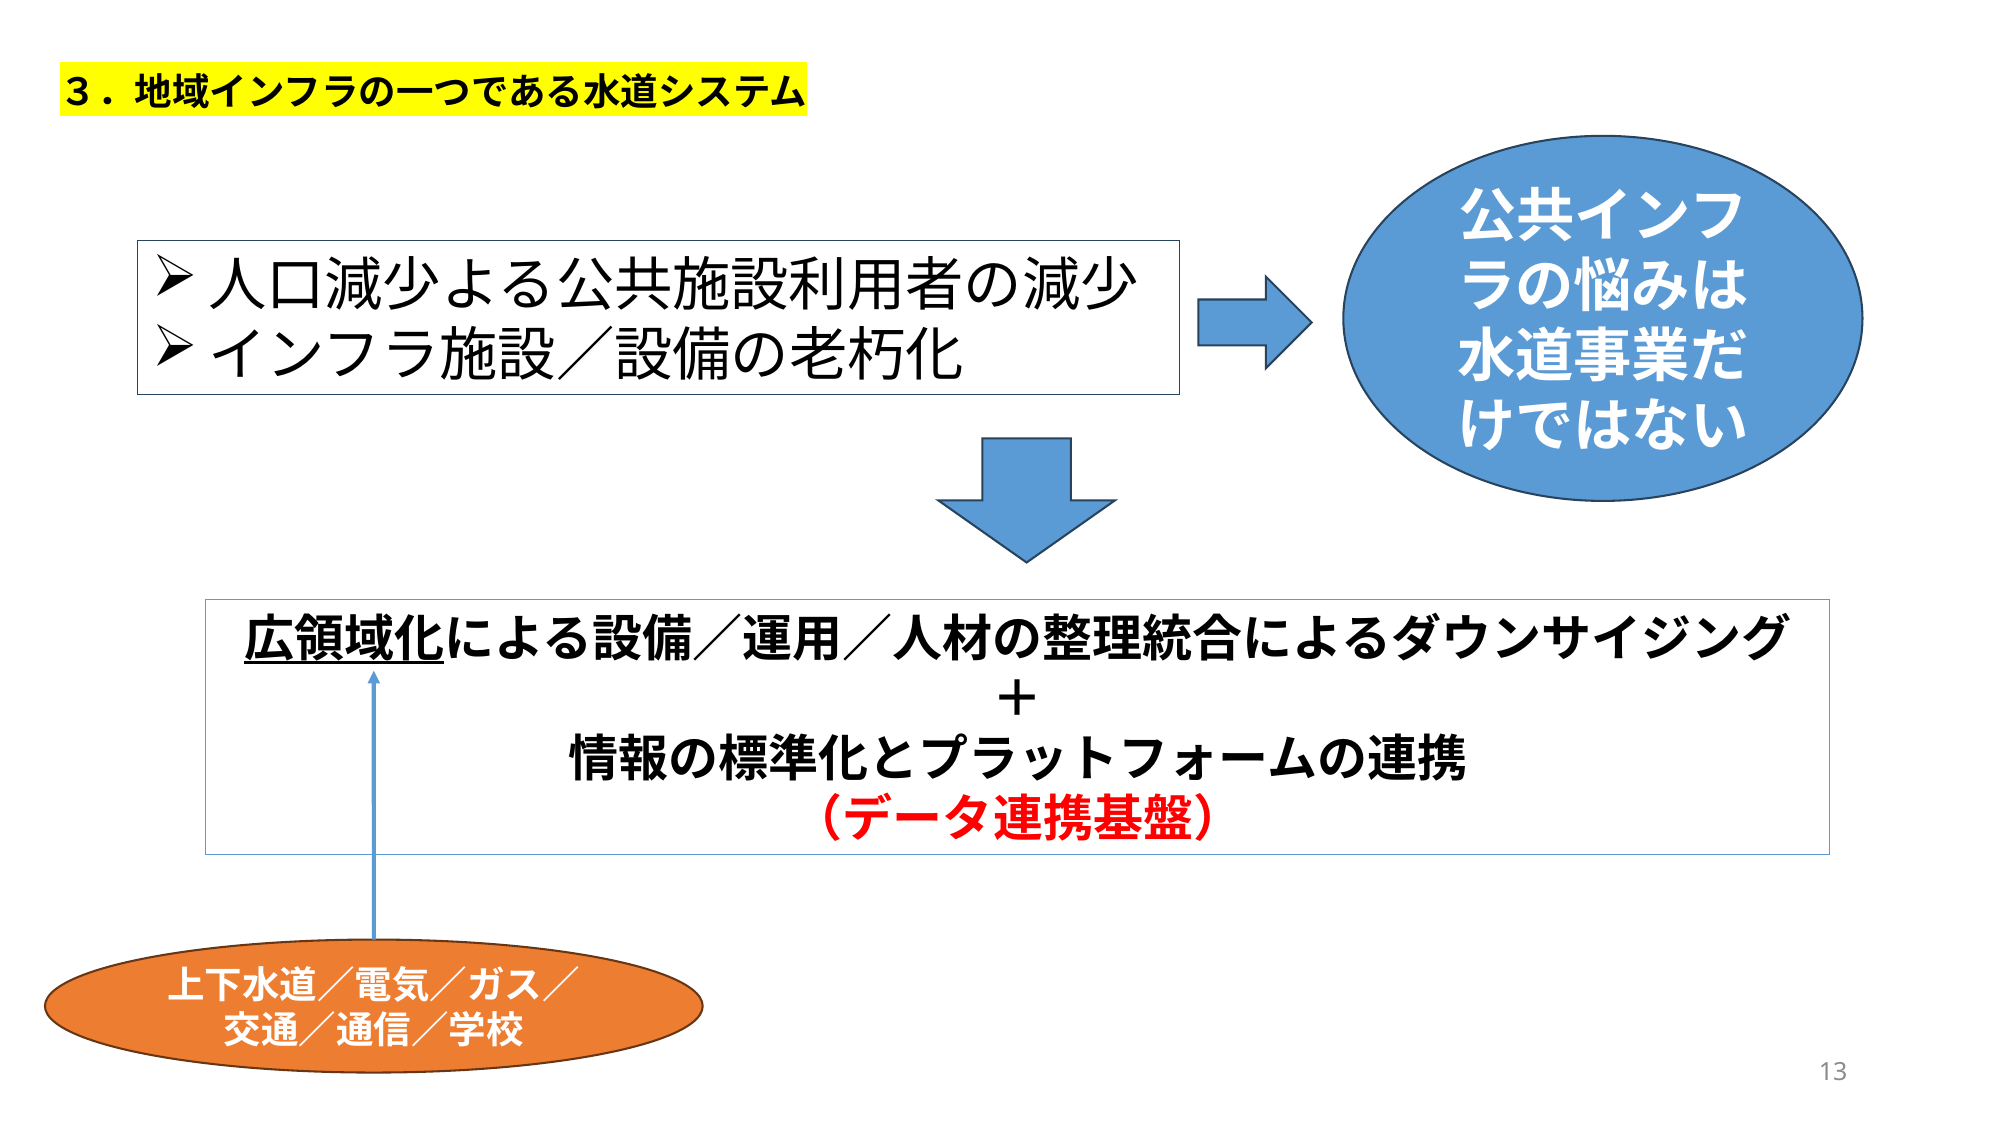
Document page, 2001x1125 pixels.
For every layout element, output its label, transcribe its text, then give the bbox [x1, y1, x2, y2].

text_box ３．地域インフラの一つである水道システム [45, 60, 1045, 121]
text_box 公共インフラの悩みは水道事業だけではない [1342, 134, 1864, 502]
text_box 上下水道／電気／ガス／交通／通信／学校 [43, 938, 704, 1074]
text_box 広領域化による設備／運用／人材の整理統合によるダウンサイジング ＋ 情報の標準化とプラットフォームの連携 （データ連携基盤） [205, 599, 1830, 855]
text_box [1197, 274, 1314, 371]
text_box 人口減少よる公共施設利用者の減少 インフラ施設／設備の老朽化 [137, 240, 1180, 395]
slide_number 13 [1412, 1042, 1863, 1103]
text_box [935, 437, 1119, 564]
